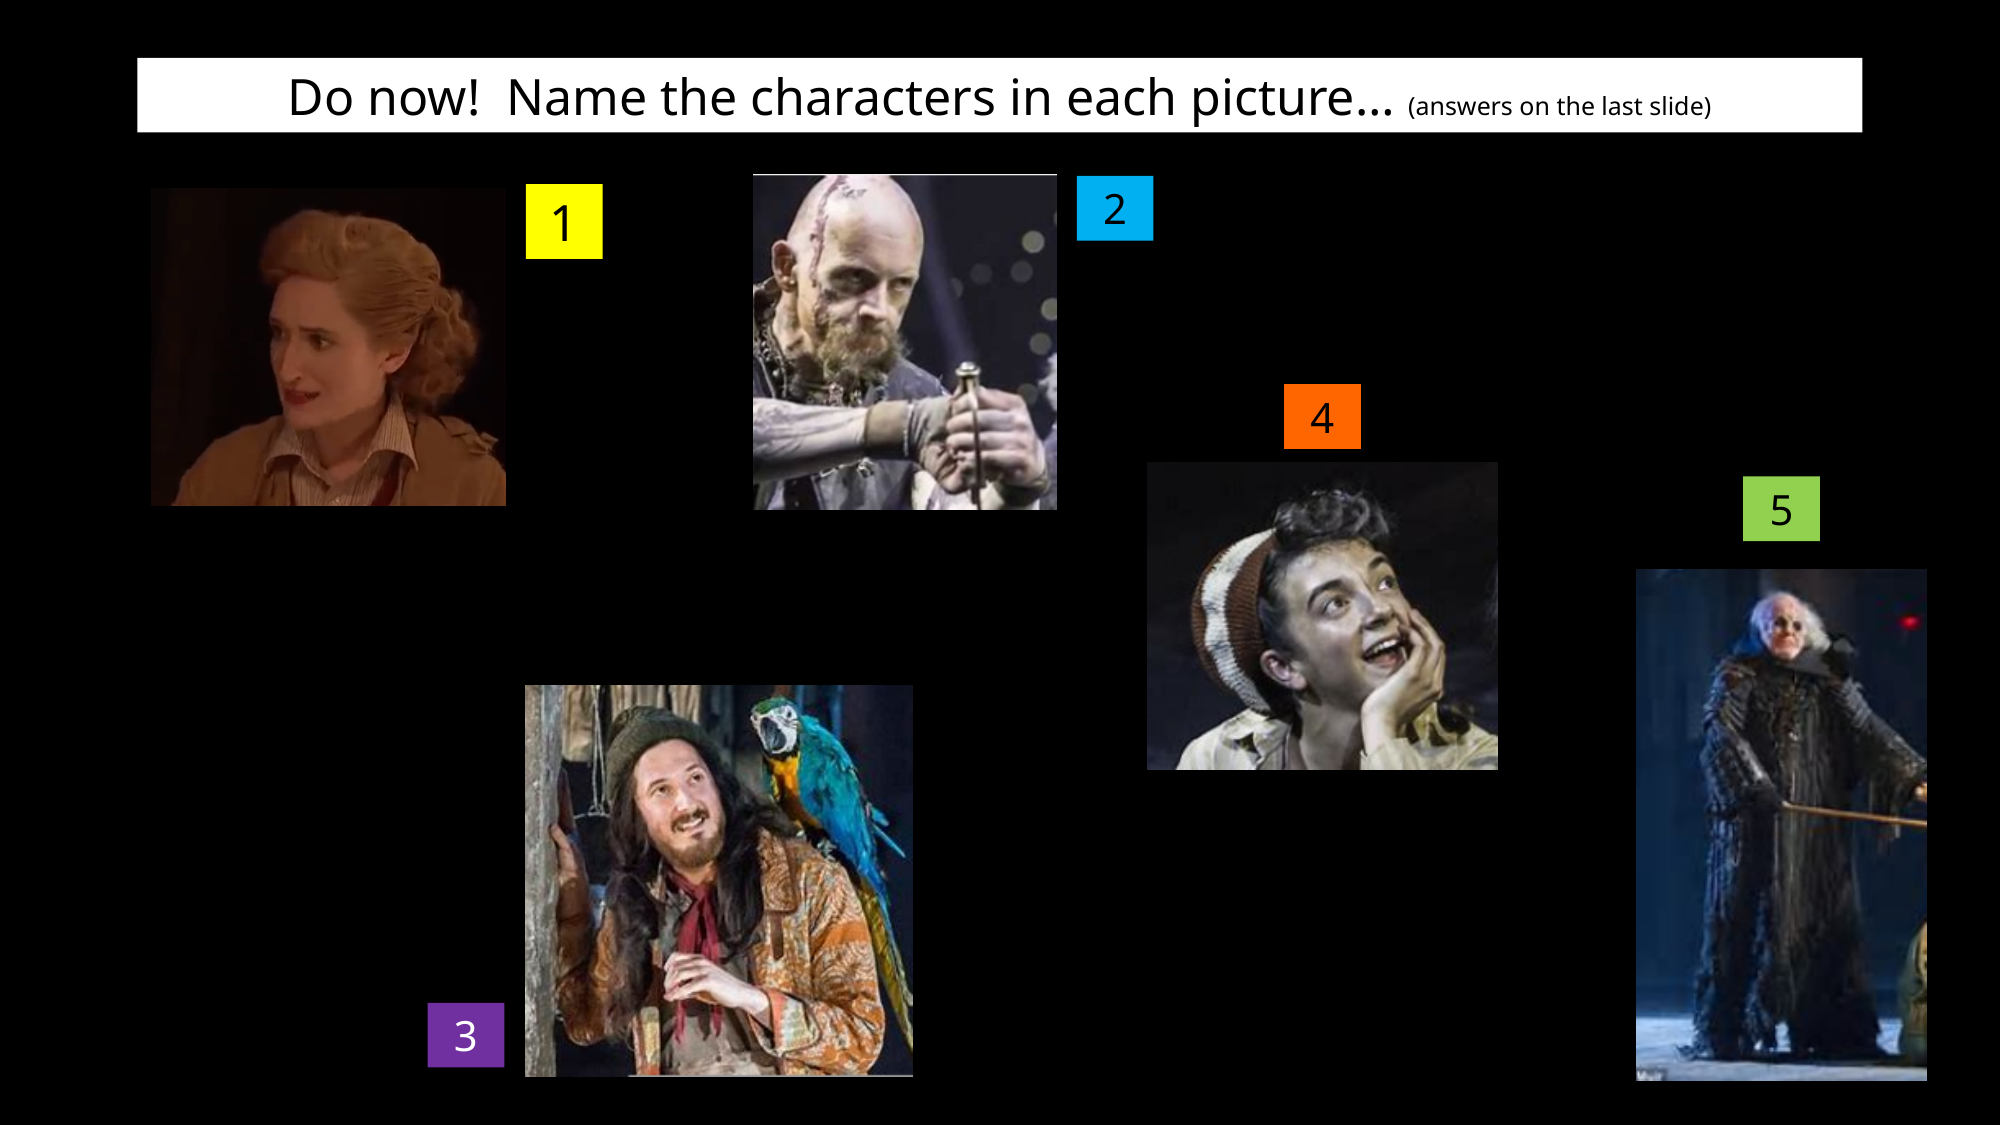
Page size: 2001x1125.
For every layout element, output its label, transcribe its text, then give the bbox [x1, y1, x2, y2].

picture [753, 174, 1057, 510]
picture [525, 685, 913, 1077]
text_box 5 [1743, 476, 1820, 542]
picture [1636, 569, 1927, 1081]
picture [1147, 462, 1498, 770]
text_box 2 [1076, 175, 1154, 241]
text_box 3 [427, 1002, 505, 1068]
text_box 4 [1284, 384, 1361, 449]
text_box Do now! Name the characters in each picture… (answers on the last slide) [137, 57, 1863, 133]
text_box 1 [525, 184, 603, 259]
picture [151, 187, 506, 506]
